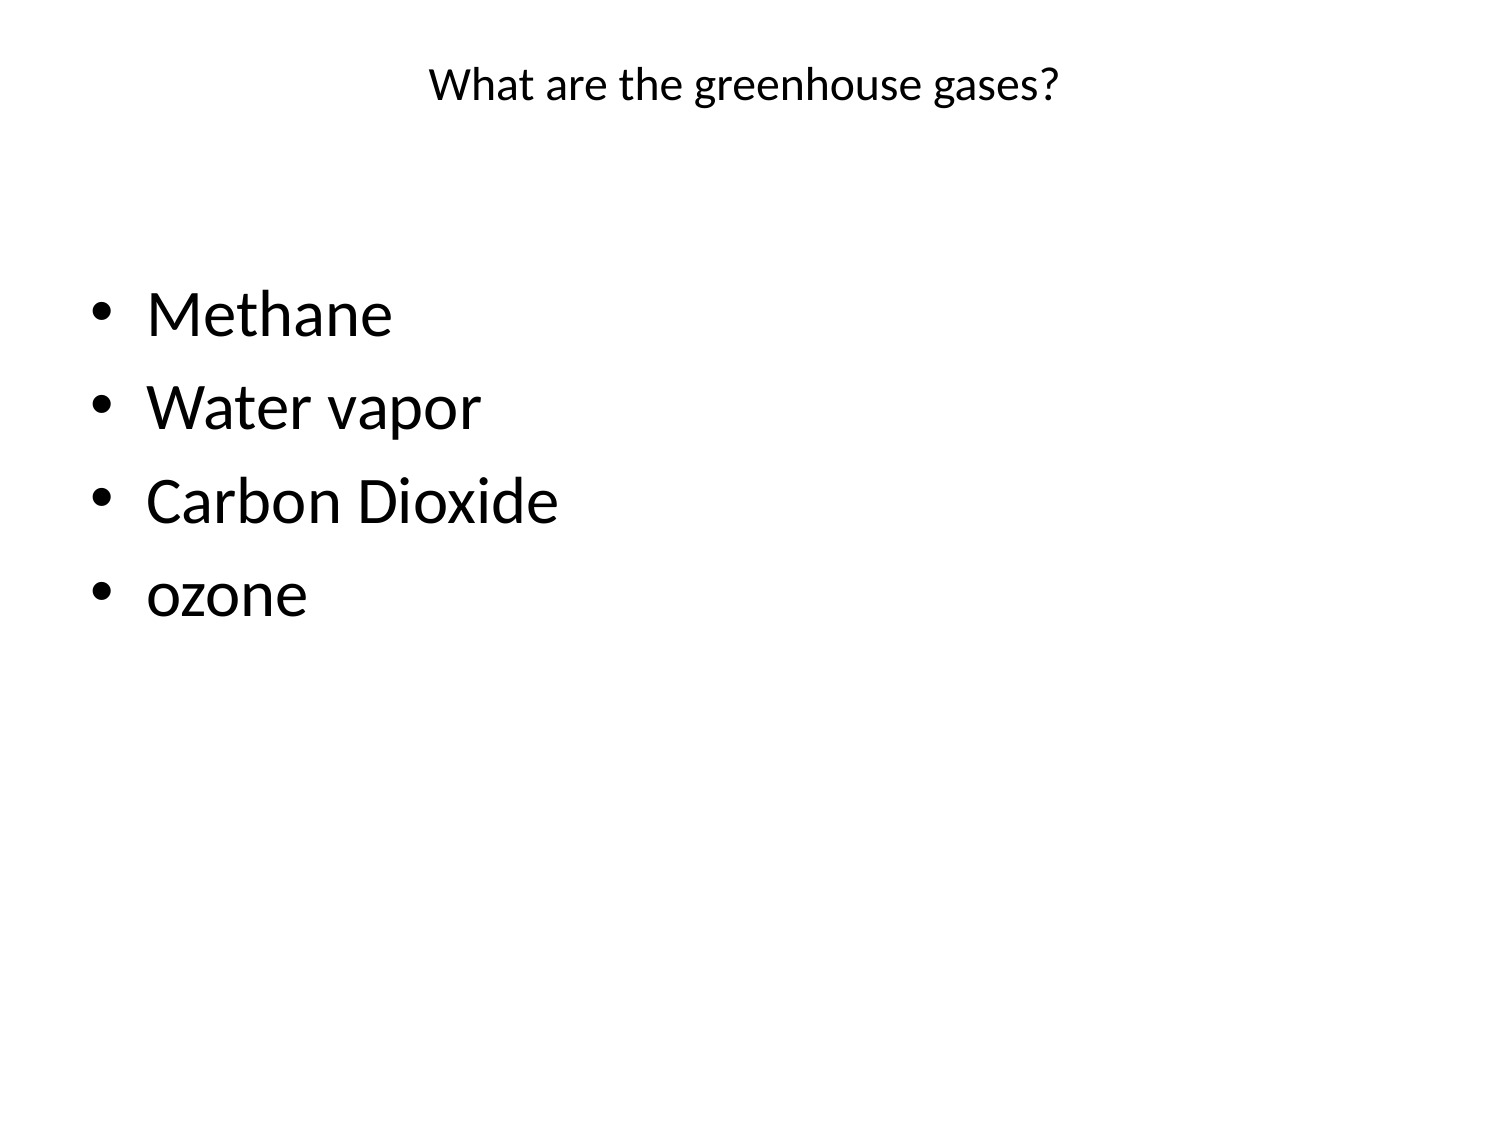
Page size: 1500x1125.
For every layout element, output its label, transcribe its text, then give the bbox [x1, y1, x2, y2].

title What are the greenhouse gases? [70, 45, 1421, 233]
list Methane Water vapor Carbon Dioxide ozone [75, 262, 1425, 1005]
